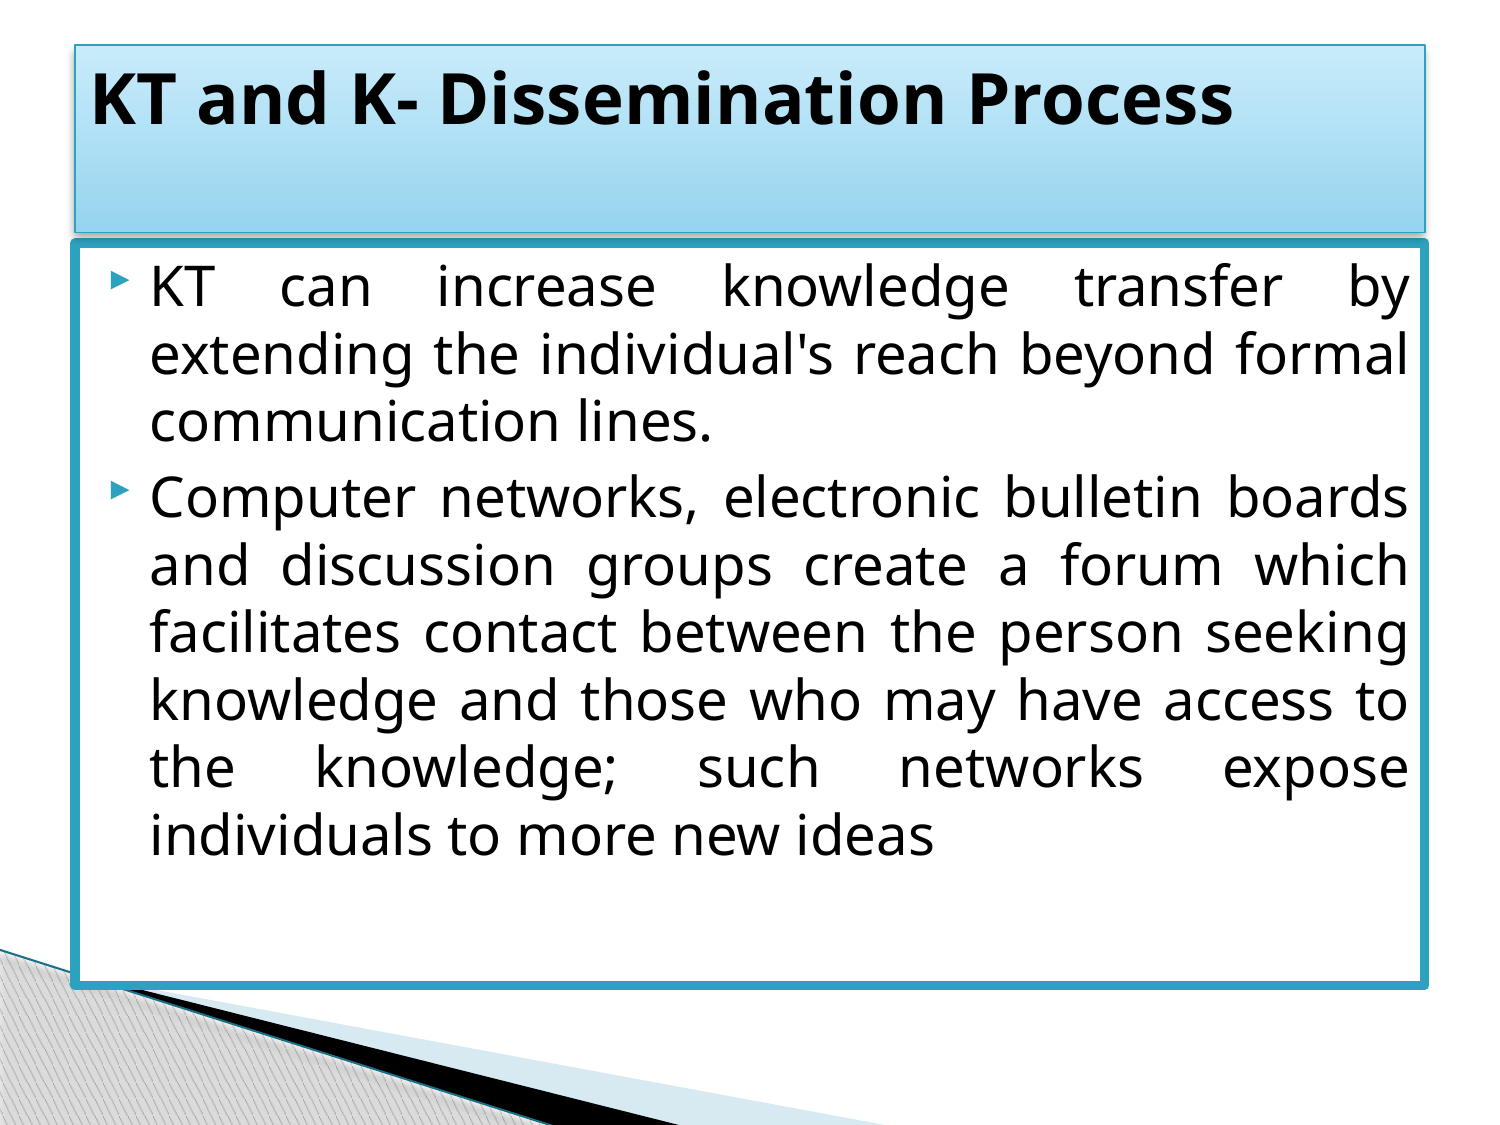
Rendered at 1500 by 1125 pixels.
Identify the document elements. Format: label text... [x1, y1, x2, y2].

title KT and K- Dissemination Process [74, 44, 1426, 233]
list KT can increase knowledge transfer by extending the individual's reach beyond formal communication lines. Computer networks, electronic bulletin boards and discussion groups create a forum which facilitates contact between the person seeking knowledge and those who may have access to the knowledge; such networks expose individuals to more new ideas [70, 240, 1429, 990]
